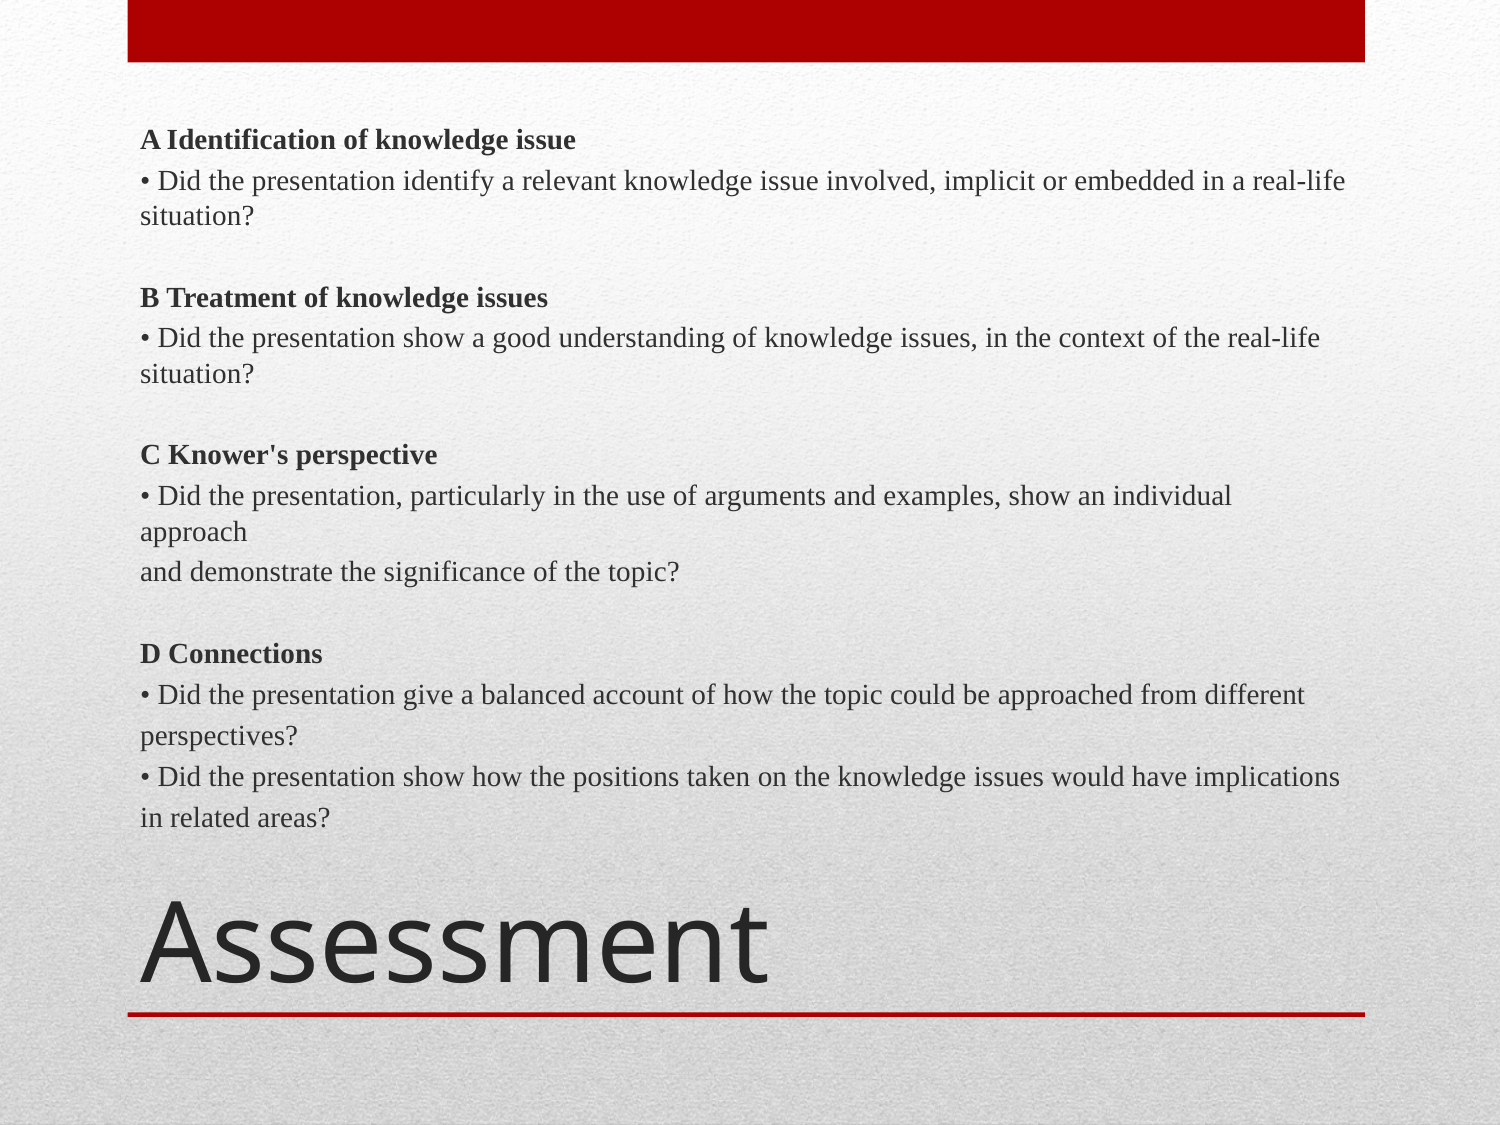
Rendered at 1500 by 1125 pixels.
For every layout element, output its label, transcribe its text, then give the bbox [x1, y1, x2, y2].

title Assessment [125, 870, 1238, 1013]
list A Identification of knowledge issue • Did the presentation identify a relevant knowledge issue involved, implicit or embedded in a real-life situation? B Treatment of knowledge issues • Did the presentation show a good understanding of knowledge issues, in the context of the real-life situation? C Knower's perspective • Did the presentation, particularly in the use of arguments and examples, show an individual approach and demonstrate the significance of the topic? D Connections • Did the presentation give a balanced account of how the topic could be approached from different perspectives? • Did the presentation show how the positions taken on the knowledge issues would have implications in related areas? [125, 112, 1363, 870]
